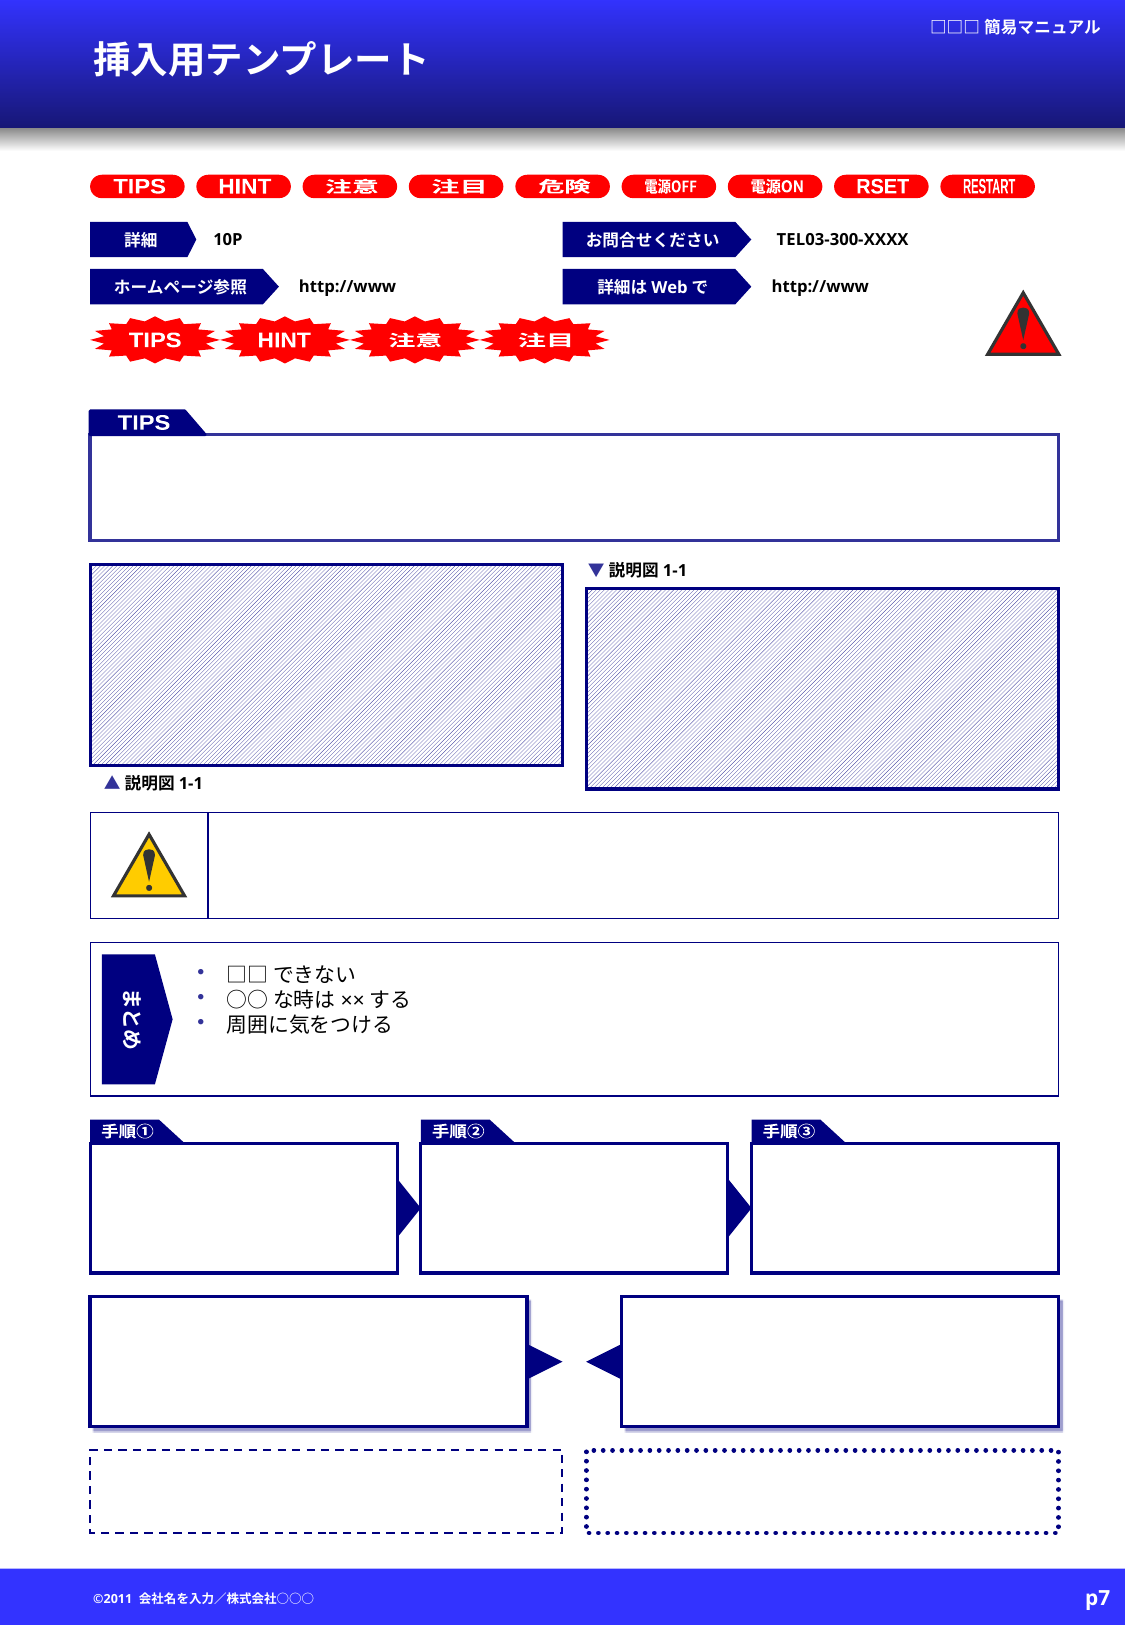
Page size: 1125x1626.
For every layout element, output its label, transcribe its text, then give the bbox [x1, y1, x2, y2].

text_box 詳細はWebで [562, 268, 752, 305]
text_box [751, 1119, 847, 1144]
text_box □□できない ○○な時は××する 周囲に気をつける [182, 954, 426, 1045]
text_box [408, 174, 504, 199]
text_box [90, 564, 563, 766]
text_box [586, 1343, 622, 1380]
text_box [834, 174, 929, 199]
text_box http://www [284, 268, 412, 304]
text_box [90, 1119, 185, 1144]
text_box [751, 1143, 1059, 1274]
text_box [90, 410, 205, 435]
text_box 10P [198, 221, 258, 257]
text_box [90, 942, 1059, 1097]
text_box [113, 834, 185, 896]
text_box [727, 1178, 752, 1238]
text_box [397, 1178, 421, 1238]
text_box [420, 1143, 728, 1274]
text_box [621, 174, 717, 199]
text_box [586, 588, 1059, 789]
title 挿入用テンプレート [78, 21, 740, 96]
text_box [586, 1450, 1059, 1533]
text_box [207, 812, 1059, 919]
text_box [219, 316, 349, 364]
text_box [90, 1296, 528, 1427]
text_box [90, 812, 207, 919]
text_box ▼説明図1-1 [573, 552, 703, 588]
text_box [90, 434, 1059, 541]
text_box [420, 1119, 516, 1144]
text_box [621, 1296, 1059, 1427]
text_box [479, 316, 610, 364]
slide_number p7 [862, 1577, 1125, 1625]
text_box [196, 174, 291, 199]
text_box まとめ [101, 954, 173, 1085]
text_box http://www [756, 268, 885, 304]
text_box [90, 174, 185, 199]
text_box [90, 1450, 563, 1533]
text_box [349, 316, 479, 364]
text_box ▲説明図1-1 [89, 765, 219, 800]
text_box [940, 174, 1035, 199]
text_box お問合せください [562, 221, 752, 258]
text_box [90, 1143, 398, 1274]
text_box [527, 1343, 563, 1380]
text_box 詳細 [90, 221, 197, 258]
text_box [302, 174, 398, 199]
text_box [515, 174, 610, 199]
text_box ホームページ参照 [90, 268, 279, 305]
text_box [727, 174, 823, 199]
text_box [90, 316, 219, 364]
text_box TEL03-300-XXXX [761, 221, 924, 257]
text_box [987, 292, 1059, 355]
